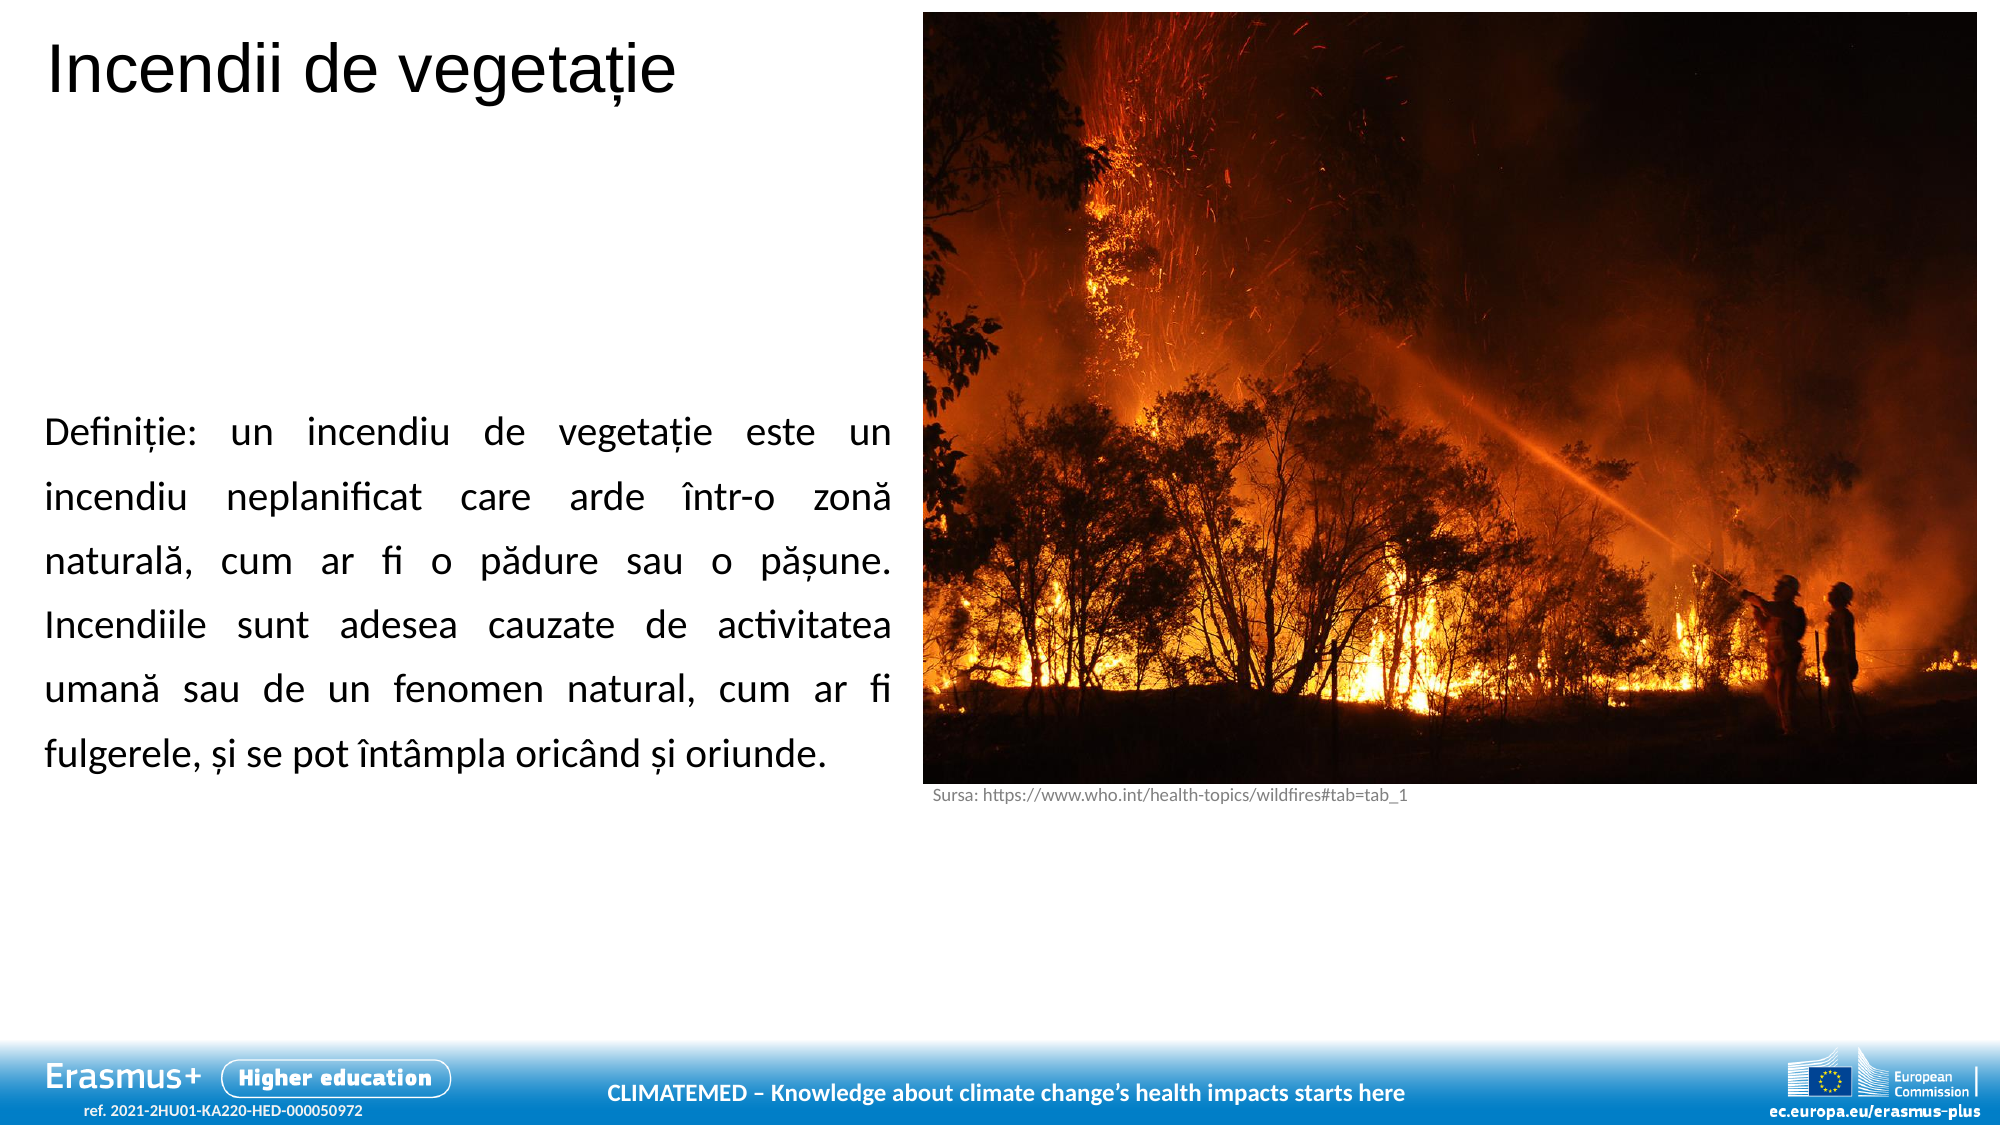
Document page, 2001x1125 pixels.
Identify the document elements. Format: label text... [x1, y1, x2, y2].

picture [0, 899, 2000, 1125]
title Incendii de vegetație [1977, 25, 1984, 116]
title Incendii de vegetație [31, 25, 923, 116]
text_box Sursa: https://www.who.int/health-topics/wildfires#tab=tab_1 [918, 775, 1423, 813]
list Definiție: un incendiu de vegetație este un incendiu neplanificat care arde într-o zonă naturală, cum ar fi o pădure sau o pășune. Incendiile sunt adesea cauzate de activitatea umană sau de un fenomen natural, cum ar fi fulgerele, și se pot întâmpla oricând și oriunde. [29, 382, 908, 785]
picture [923, 12, 1977, 784]
